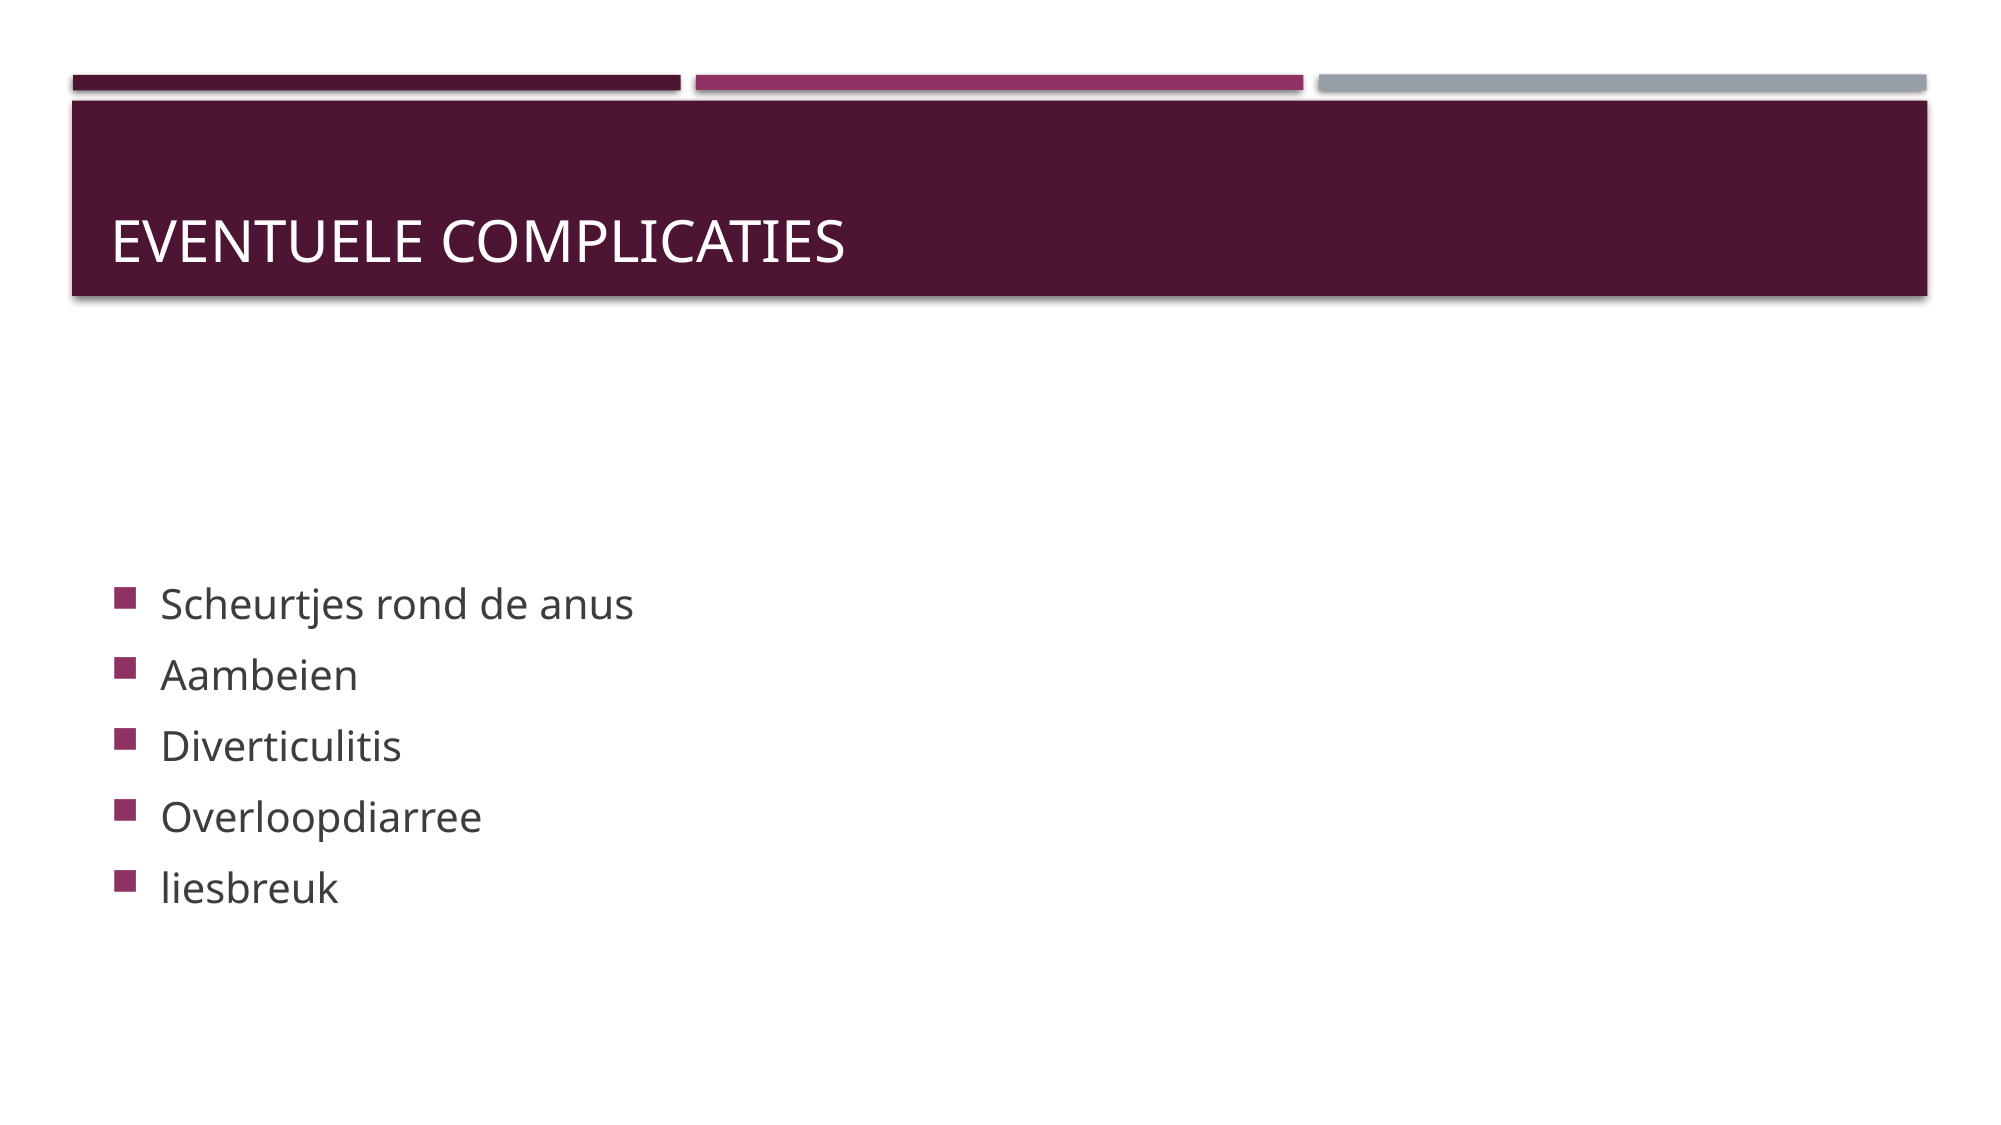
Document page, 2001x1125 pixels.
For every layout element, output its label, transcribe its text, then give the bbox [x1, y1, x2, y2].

title Eventuele complicaties [95, 115, 1905, 282]
list Scheurtjes rond de anus Aambeien Diverticulitis Overloopdiarree liesbreuk [95, 357, 1905, 962]
